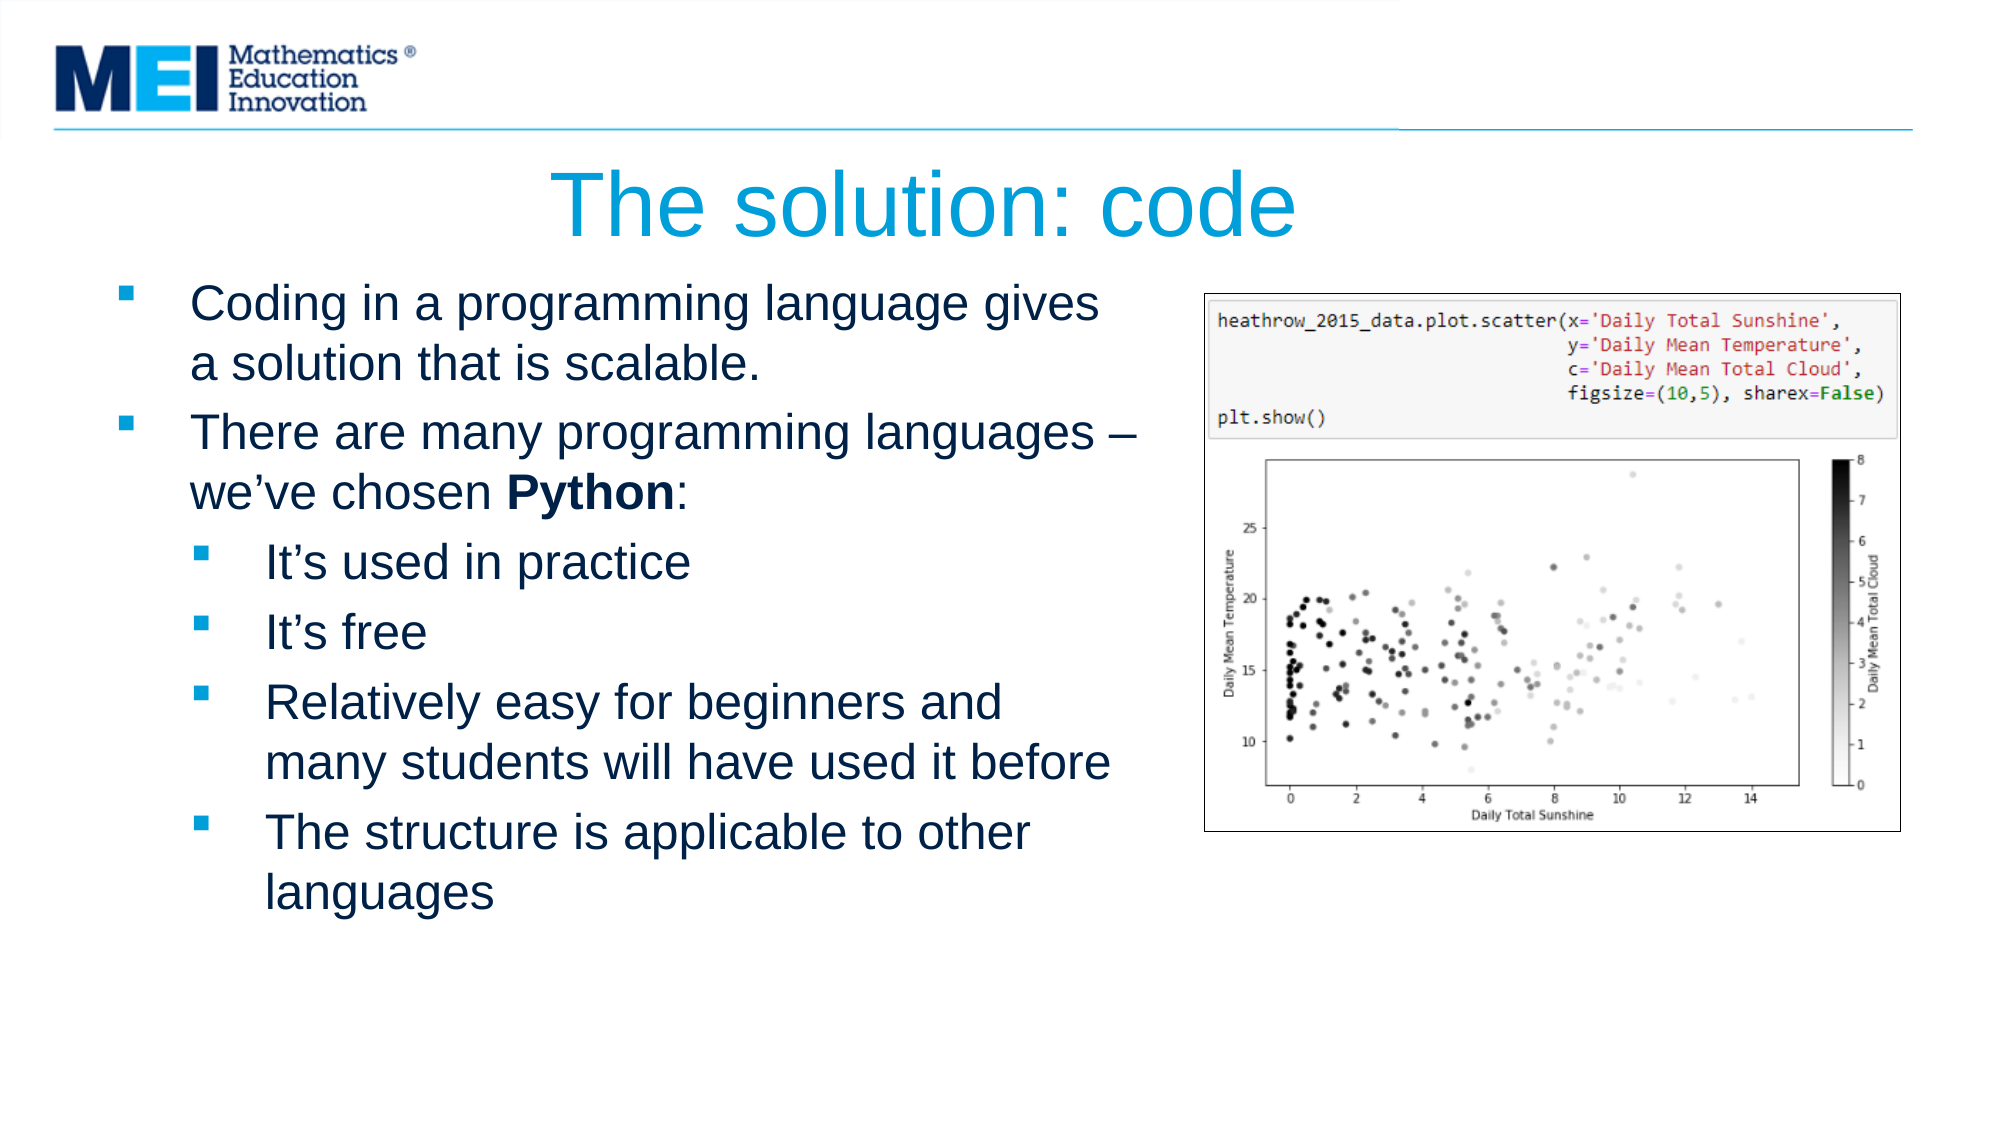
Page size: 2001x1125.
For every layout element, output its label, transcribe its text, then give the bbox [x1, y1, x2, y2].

title The solution: code [99, 137, 1900, 233]
picture [0, 0, 2000, 140]
picture [1203, 293, 1901, 832]
list Coding in a programming language gives a solution that is scalable. There are many programming languages – we’ve chosen Python: It’s used in practice It’s free Relatively easy for beginners and many students will have used it before The structure is applicable to other languages [99, 262, 1154, 1005]
